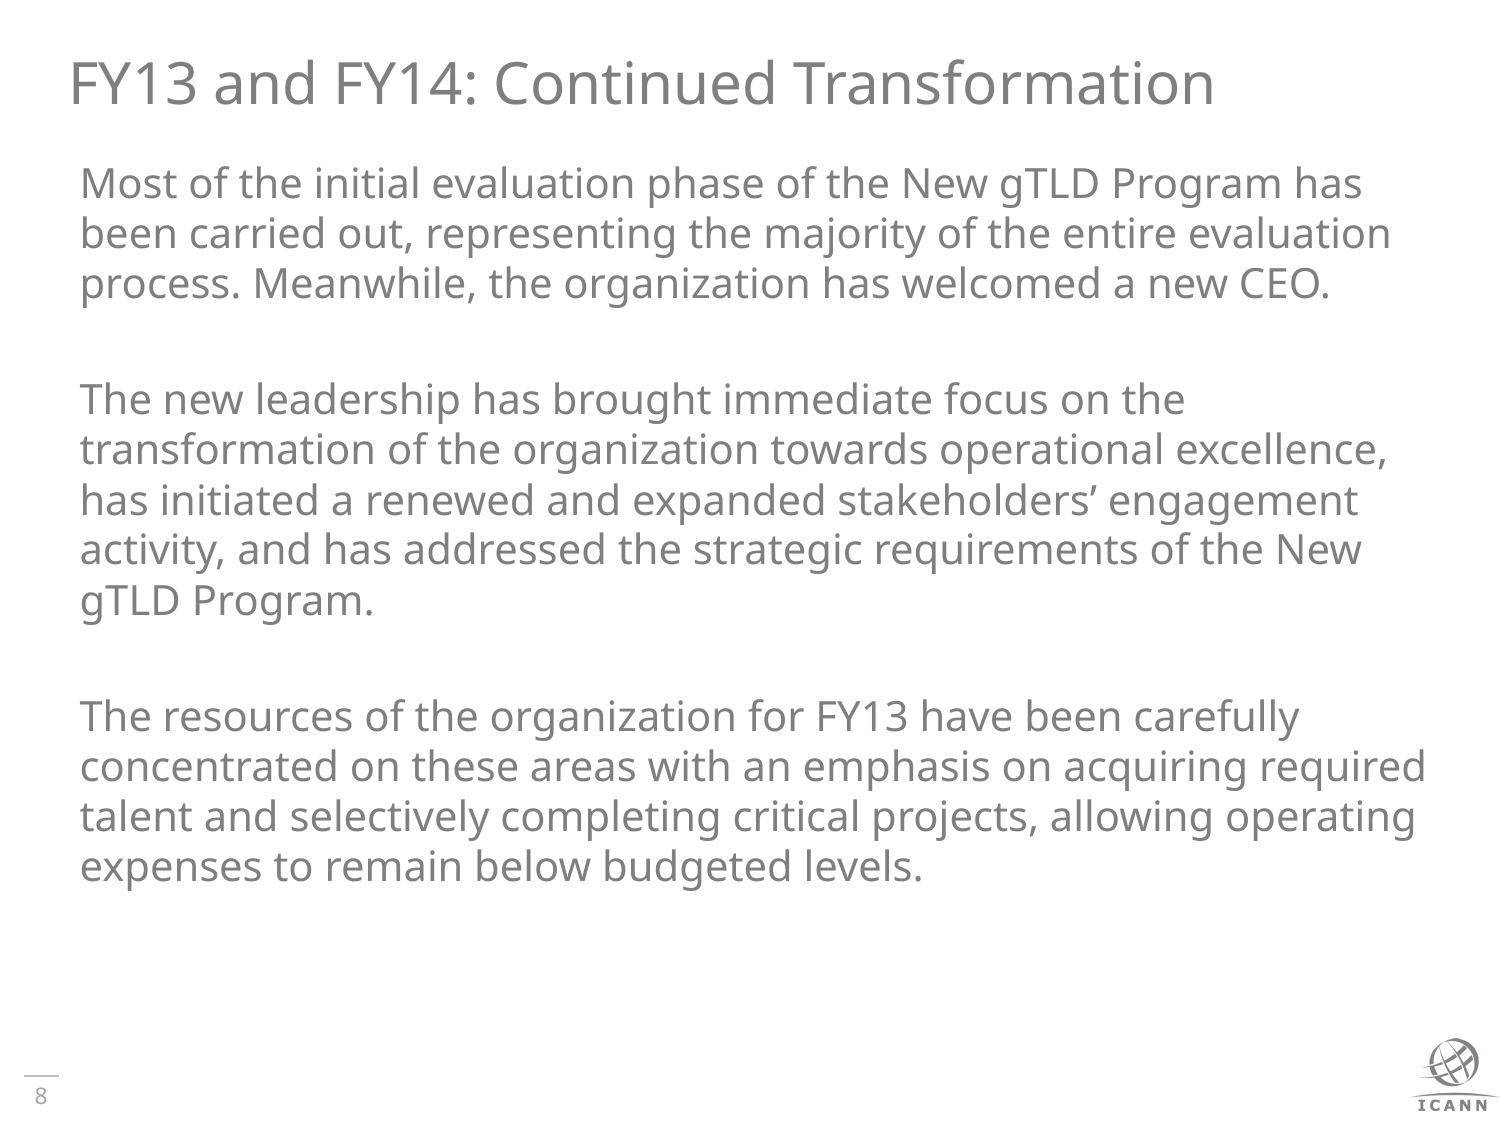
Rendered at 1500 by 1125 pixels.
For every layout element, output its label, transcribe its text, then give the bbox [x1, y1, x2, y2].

picture [1409, 1038, 1500, 1111]
list Most of the initial evaluation phase of the New gTLD Program has been carried out, representing the majority of the entire evaluation process. Meanwhile, the organization has welcomed a new CEO. The new leadership has brought immediate focus on the transformation of the organization towards operational excellence, has initiated a renewed and expanded stakeholders’ engagement activity, and has addressed the strategic requirements of the New gTLD Program. The resources of the organization for FY13 have been carefully concentrated on these areas with an emphasis on acquiring required talent and selectively completing critical projects, allowing operating expenses to remain below budgeted levels. [64, 150, 1459, 1024]
title FY13 and FY14: Continued Transformation [54, 52, 1471, 150]
